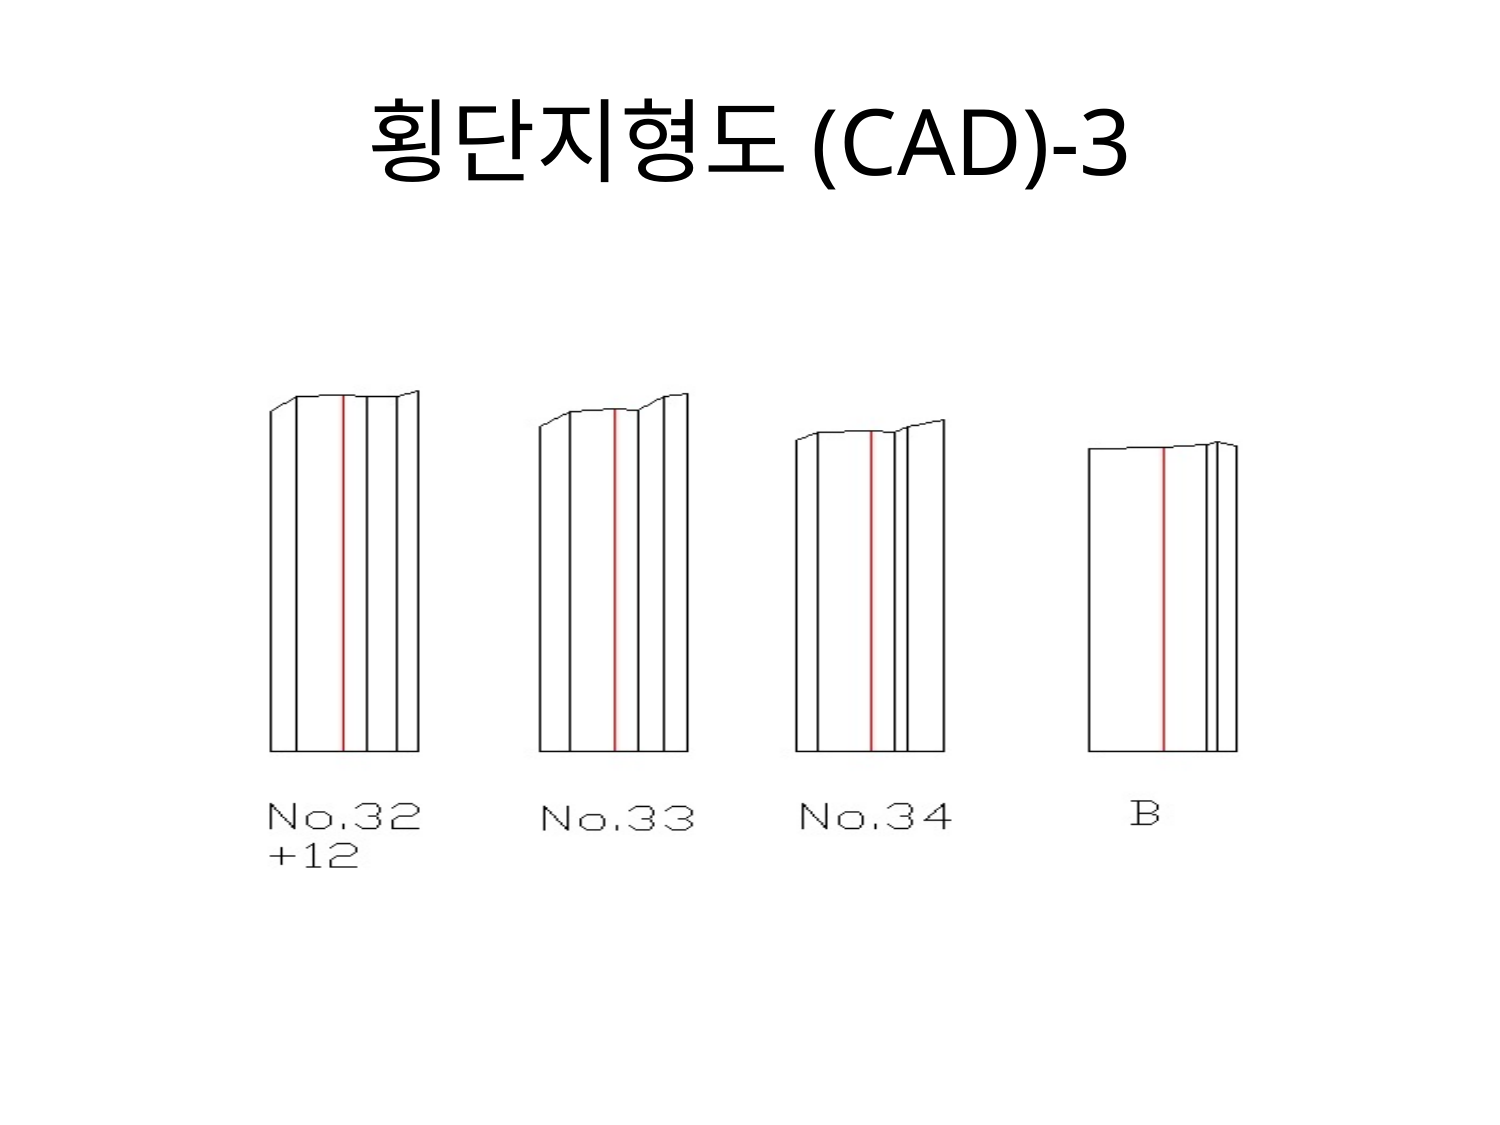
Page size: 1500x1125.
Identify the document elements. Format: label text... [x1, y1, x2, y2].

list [234, 374, 1266, 883]
title 횡단지형도(CAD)-3 [75, 45, 1425, 233]
